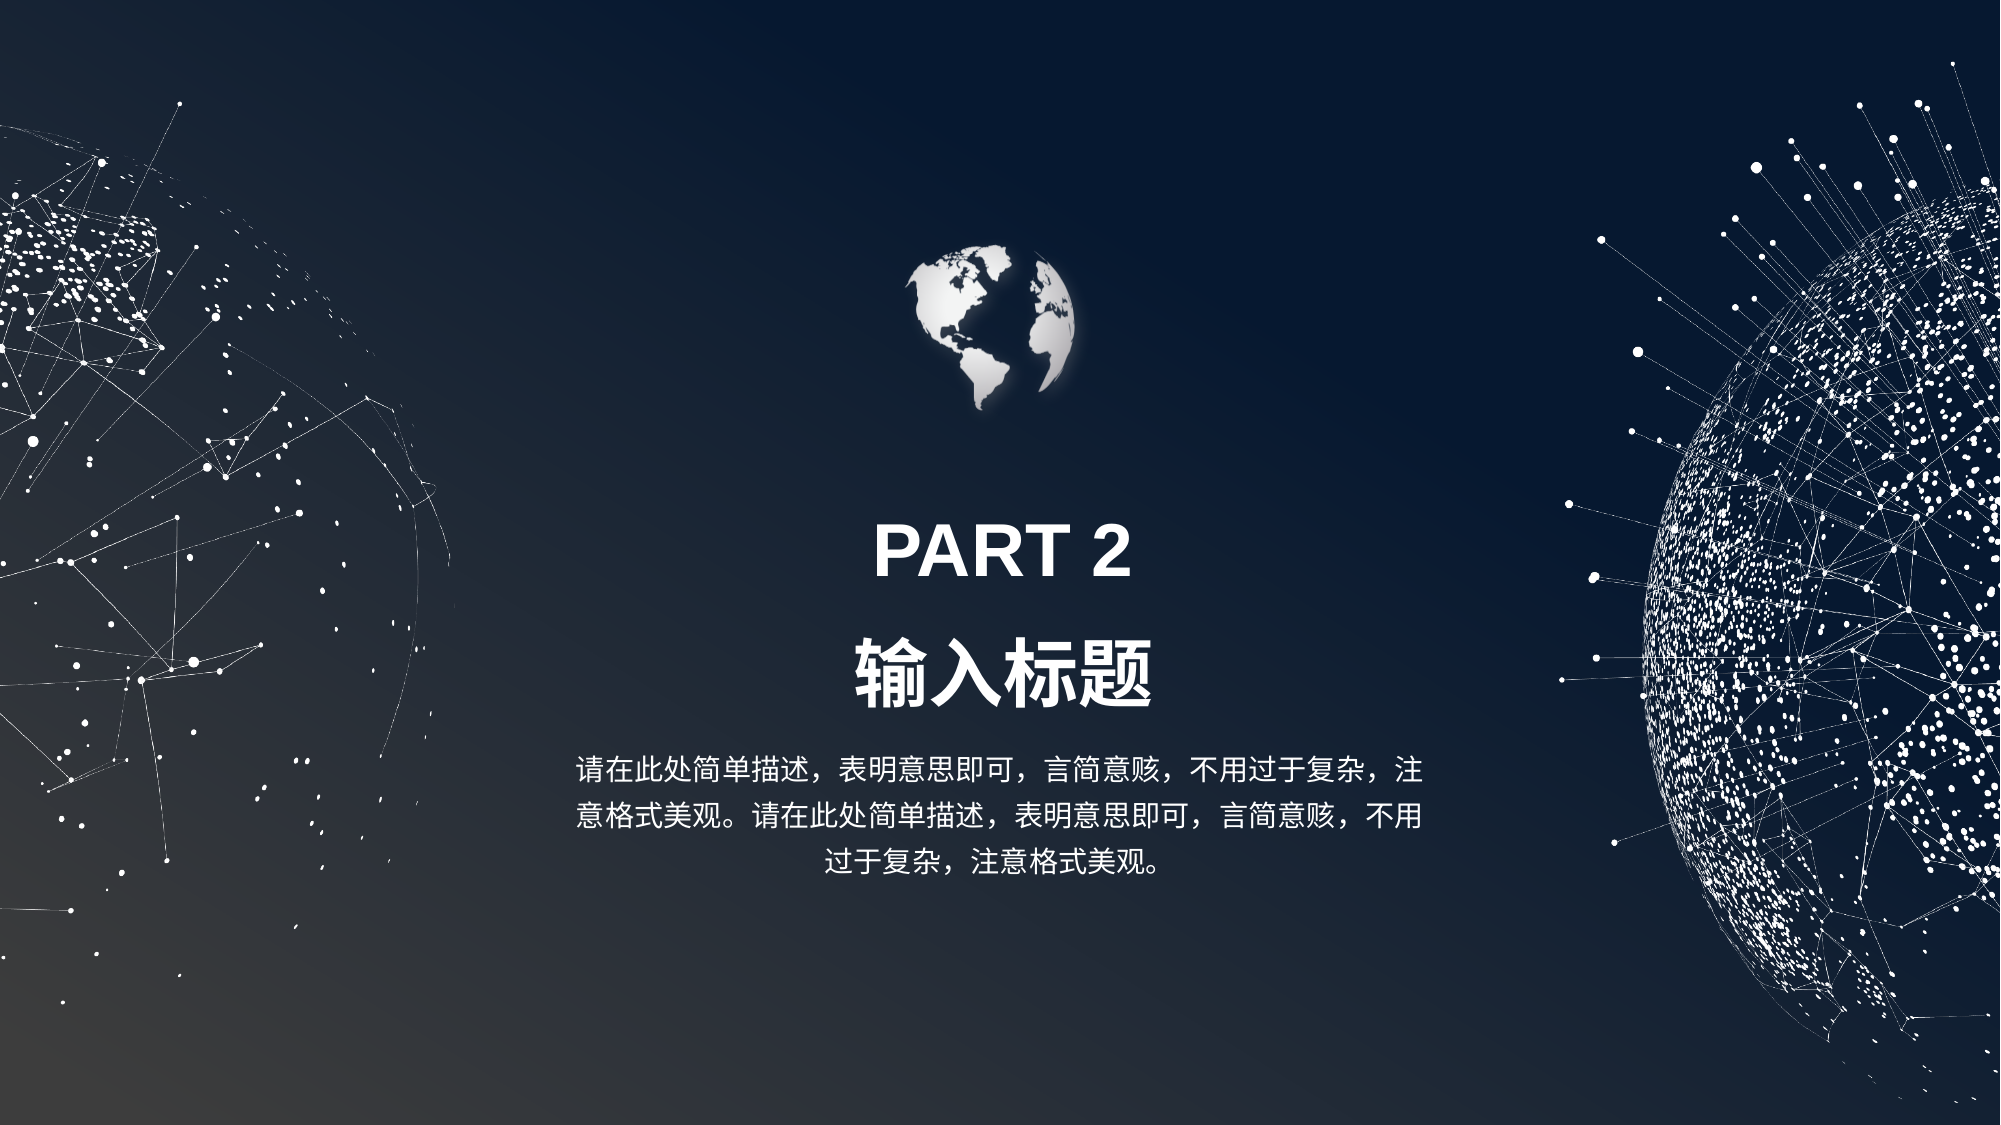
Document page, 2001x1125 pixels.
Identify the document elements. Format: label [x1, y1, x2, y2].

picture [868, 203, 1132, 459]
text_box [0, 0, 2000, 1125]
